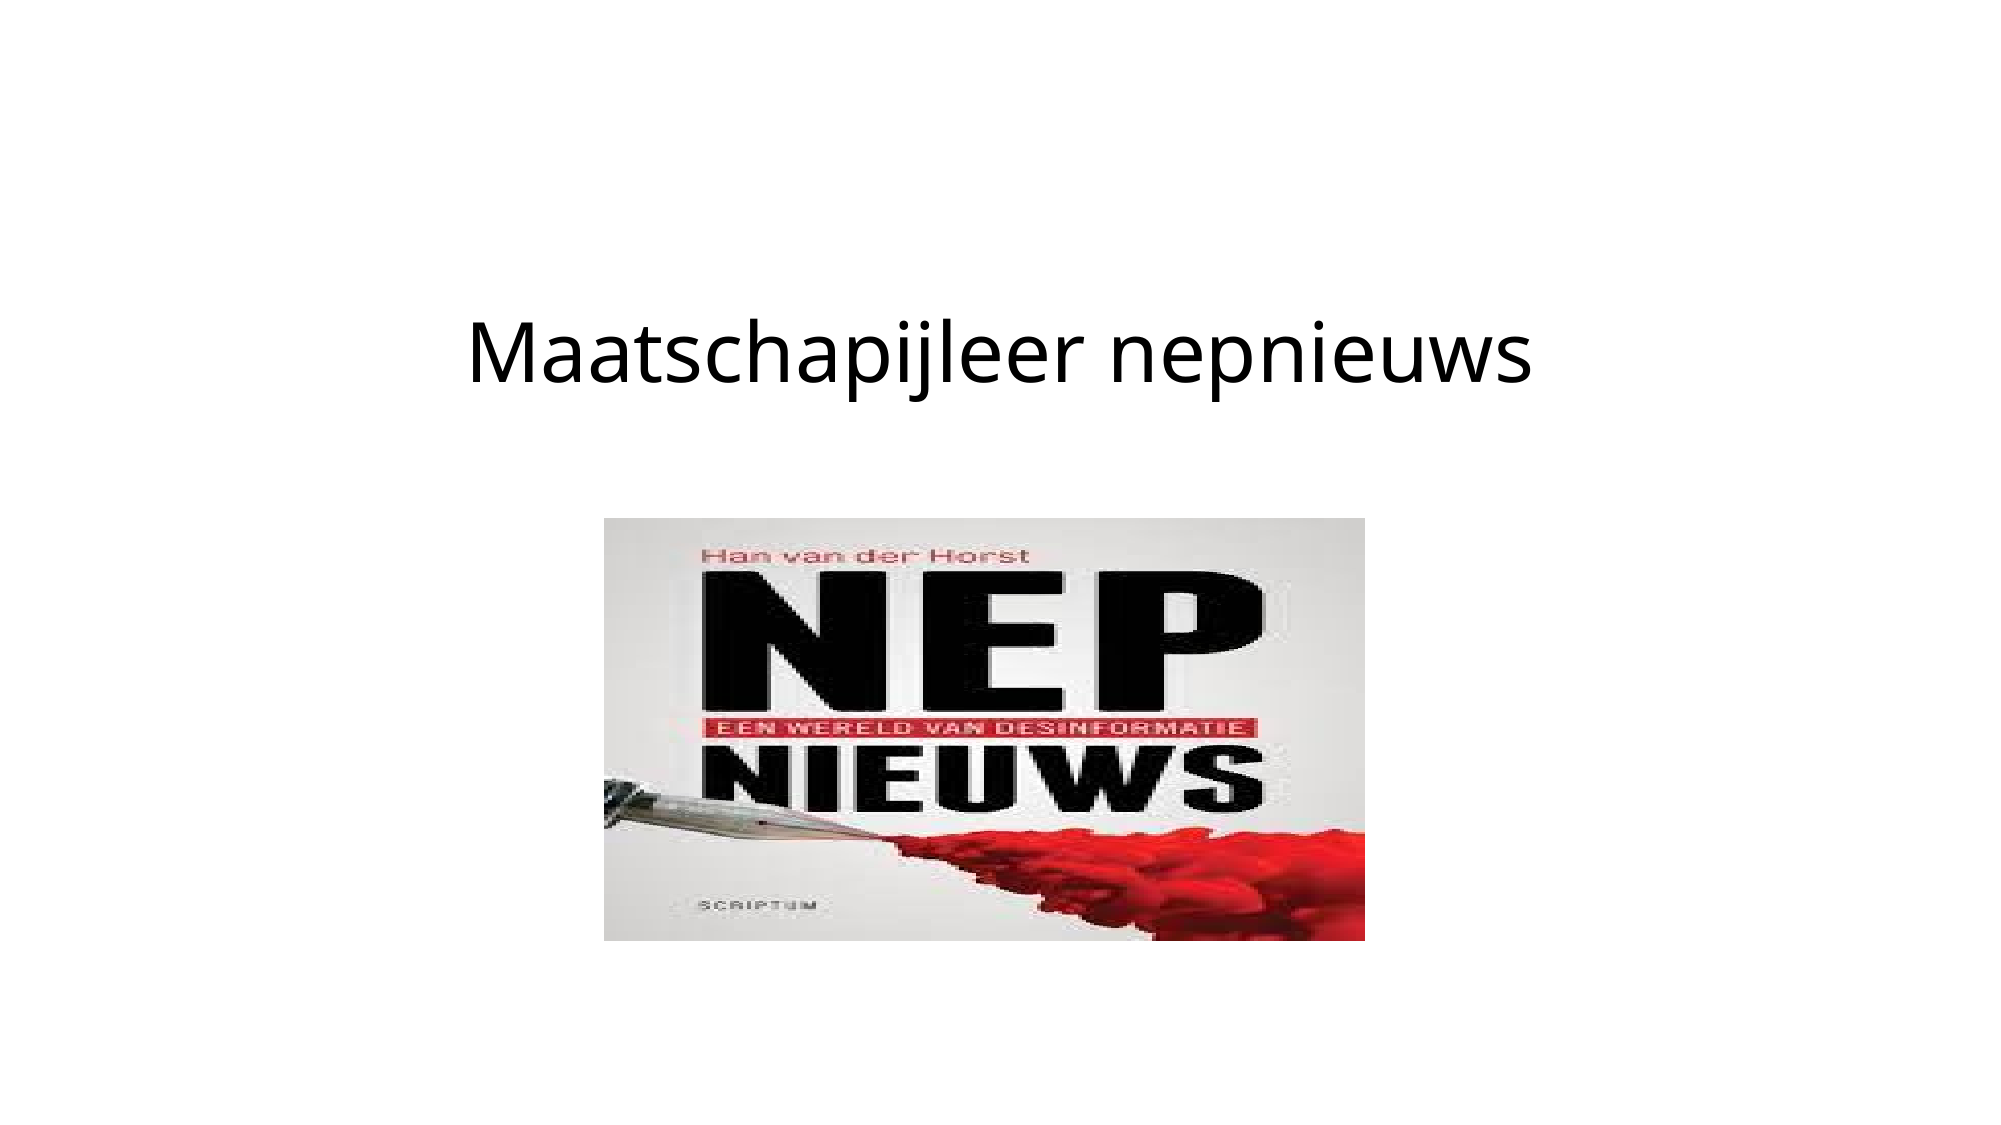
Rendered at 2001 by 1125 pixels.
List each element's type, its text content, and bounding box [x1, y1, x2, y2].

picture [604, 518, 1365, 941]
title Maatschapijleer nepnieuws [249, 184, 1750, 409]
